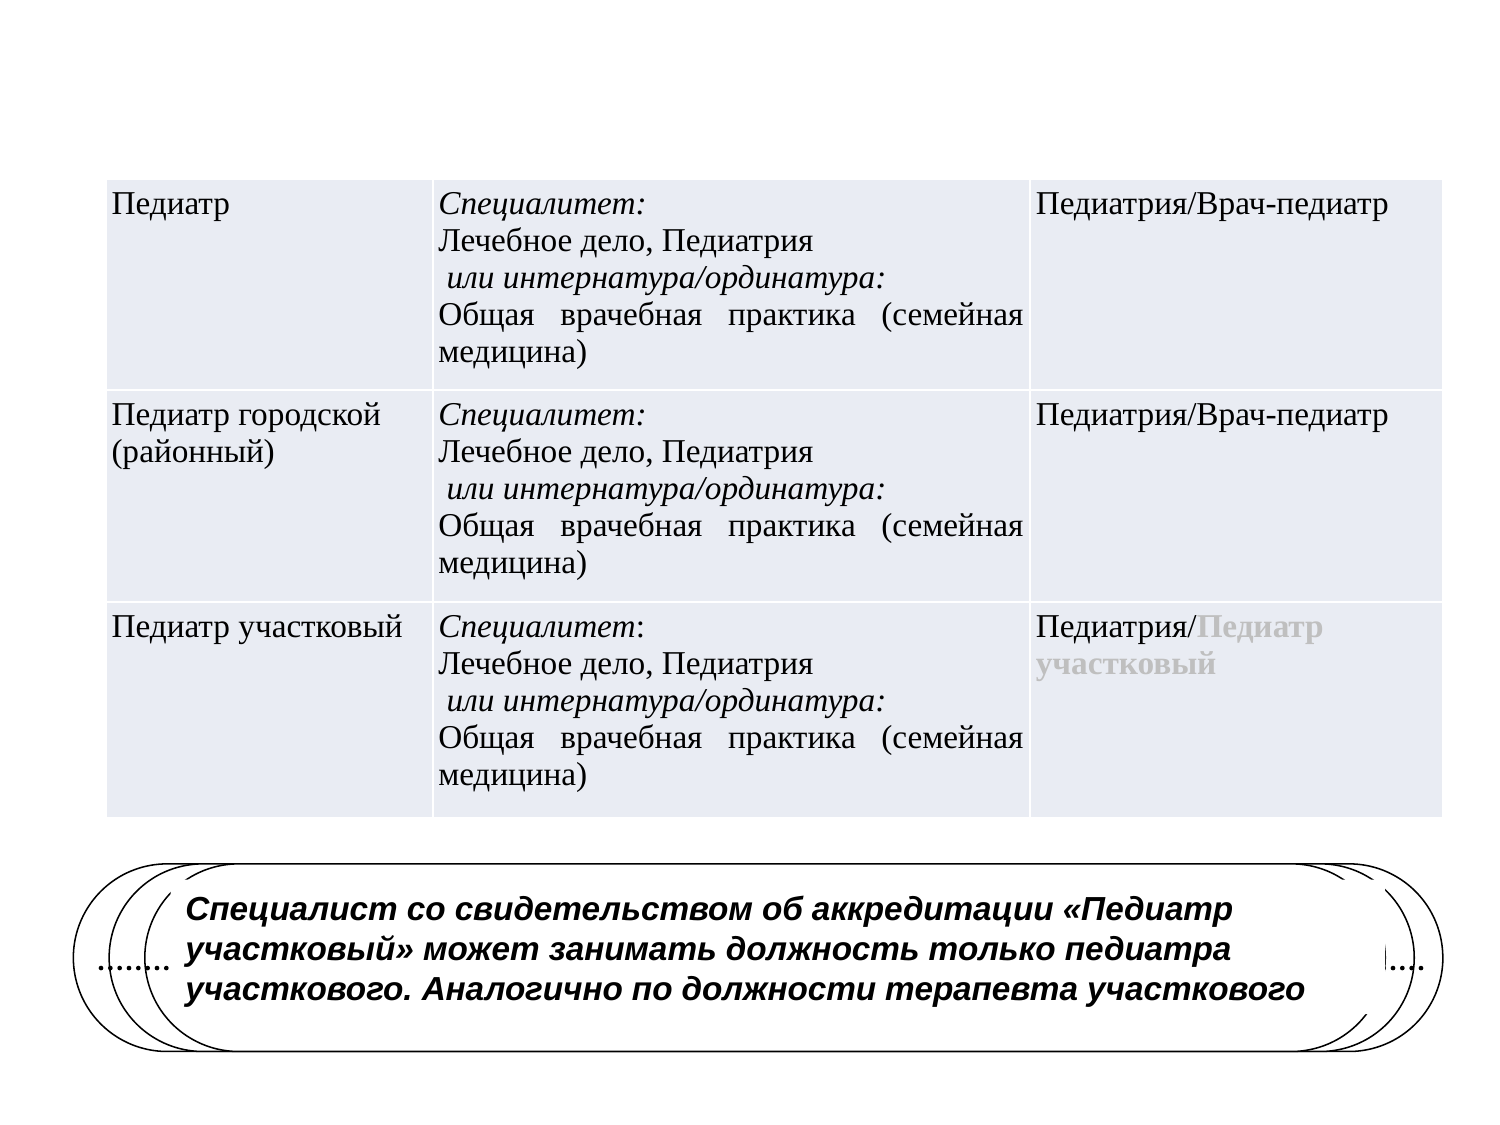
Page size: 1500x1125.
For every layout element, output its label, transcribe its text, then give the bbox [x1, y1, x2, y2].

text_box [73, 863, 1444, 1052]
table_cell Педиатр участковый [107, 603, 432, 817]
table_cell Специалитет: Лечебное дело, Педиатрия или интернатура/ординатура: Общая врачебная практика (семейная медицина) [434, 603, 1029, 817]
table_cell Педиатрия/Педиатр участковый [1031, 603, 1442, 817]
table_cell Педиатрия/Врач-педиатр [1031, 391, 1442, 601]
table_header Педиатр [107, 180, 432, 389]
table_header Специалитет: Лечебное дело, Педиатрия или интернатура/ординатура: Общая врачебная практика (семейная медицина) [434, 180, 1029, 389]
table_header Педиатрия/Врач-педиатр [1031, 180, 1442, 389]
table_cell Педиатр городской (районный) [107, 391, 432, 601]
table_cell Специалитет: Лечебное дело, Педиатрия или интернатура/ординатура: Общая врачебная практика (семейная медицина) [434, 391, 1029, 601]
